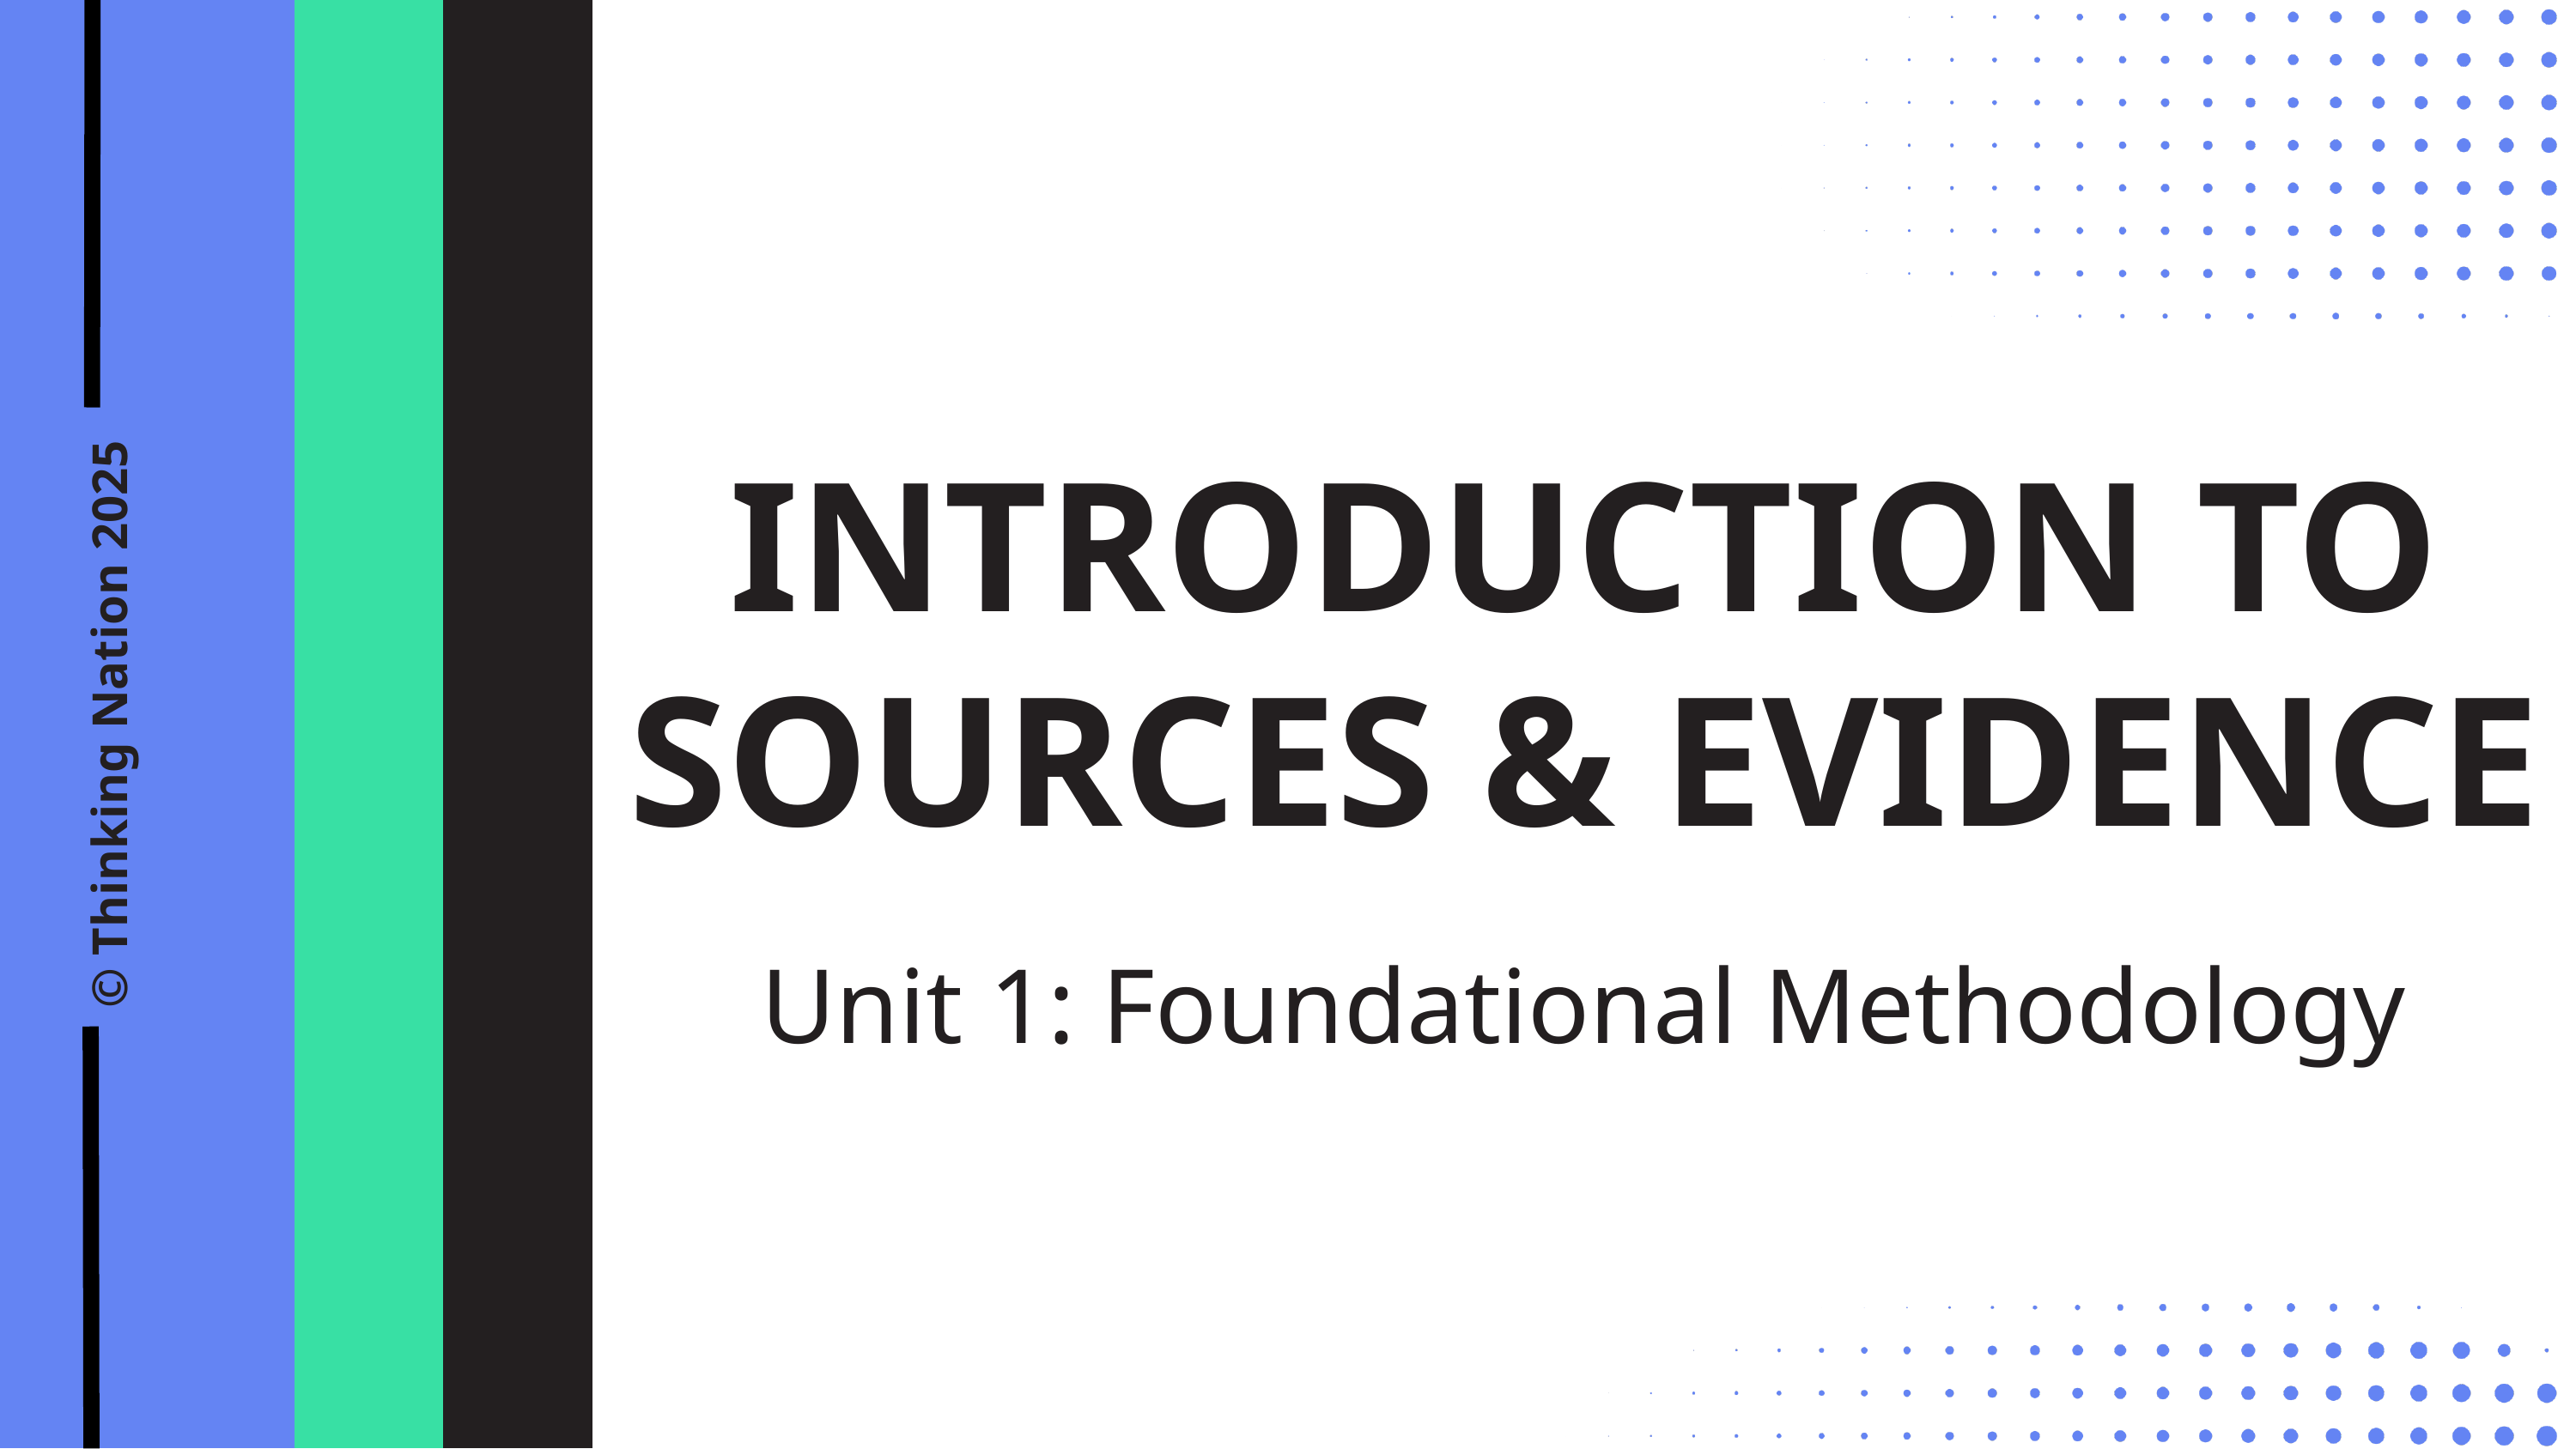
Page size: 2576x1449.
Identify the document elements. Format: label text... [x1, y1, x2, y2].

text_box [0, 0, 593, 1449]
text_box Unit 1: Foundational Methodology [599, 891, 2576, 1064]
text_box [1565, 1303, 2576, 1449]
text_box INTRODUCTION TO SOURCES & EVIDENCE [599, 432, 2576, 862]
text_box [1781, 0, 2576, 319]
